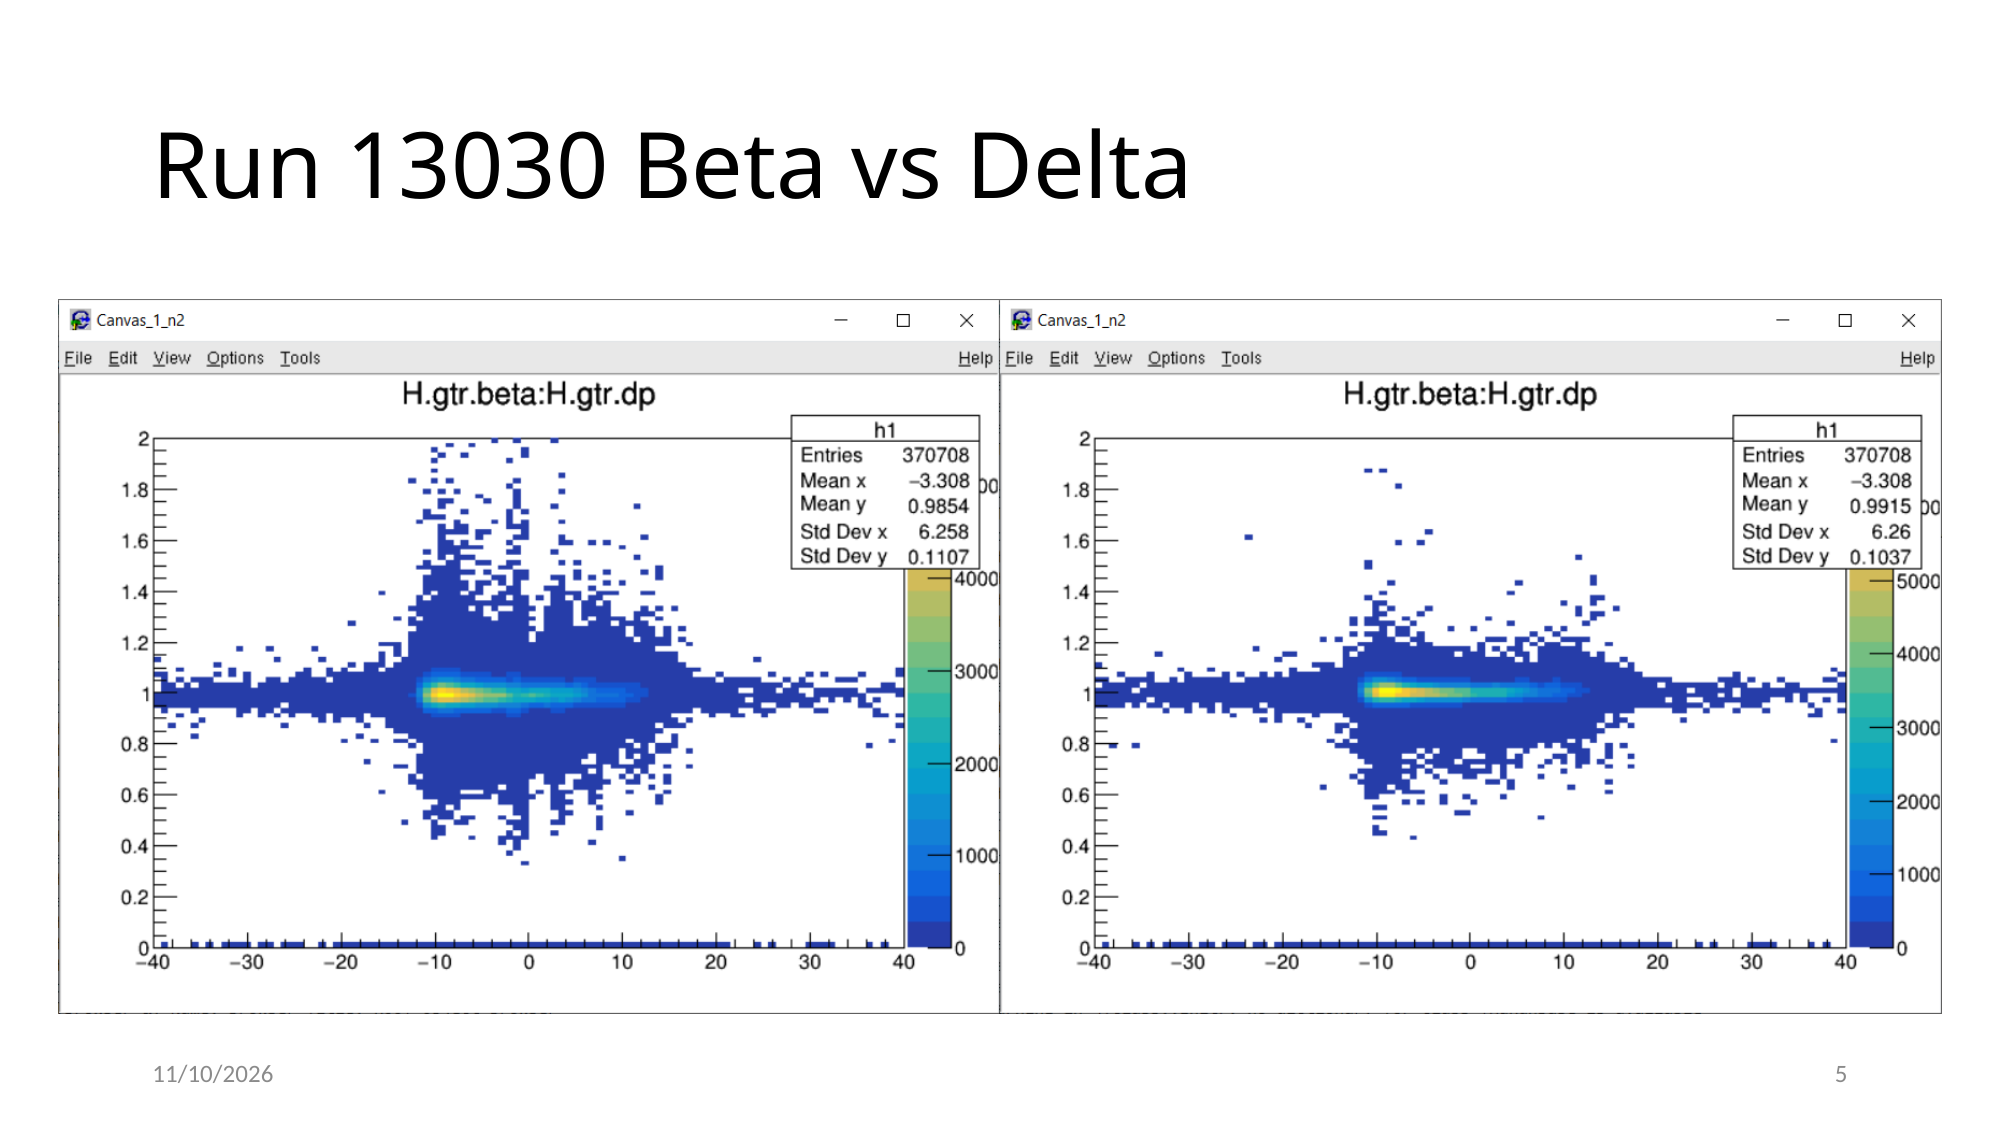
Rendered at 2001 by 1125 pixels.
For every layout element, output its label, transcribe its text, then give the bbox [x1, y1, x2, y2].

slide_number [137, 1042, 588, 1103]
picture [999, 299, 1942, 1014]
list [58, 299, 999, 1014]
title Run 13030 Beta vs Delta [137, 59, 1863, 278]
slide_number 5 [1412, 1042, 1863, 1103]
